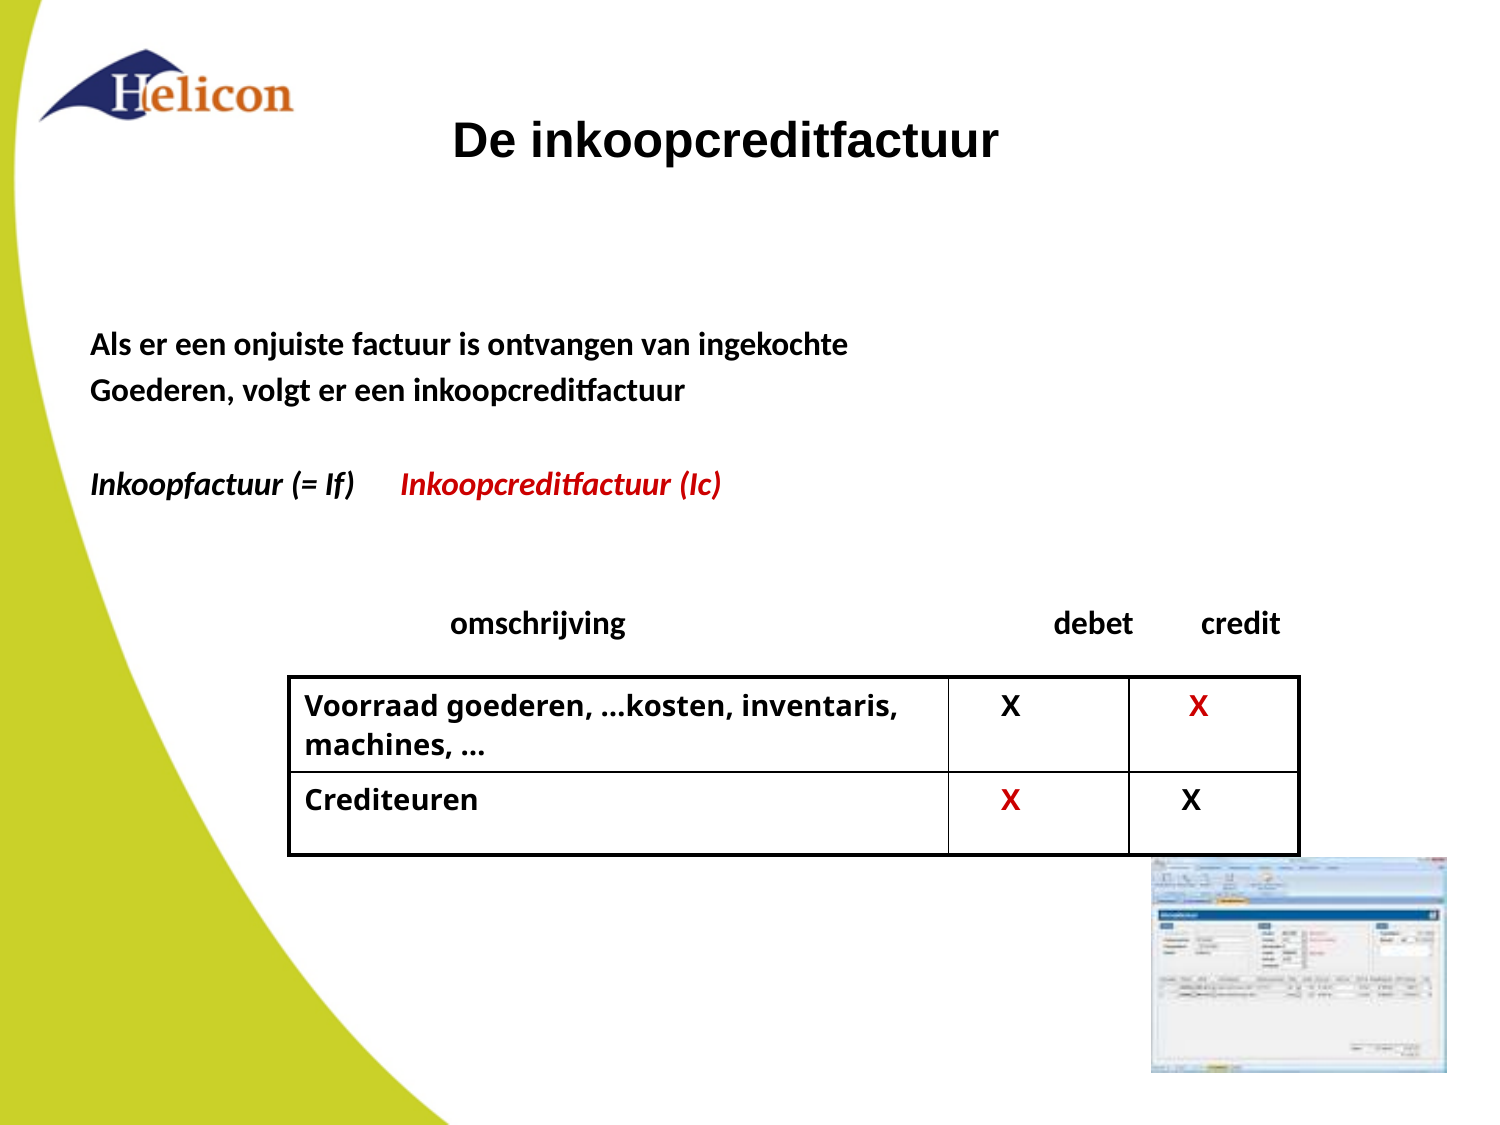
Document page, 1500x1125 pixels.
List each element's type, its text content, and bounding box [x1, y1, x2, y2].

table_cell Crediteuren [291, 773, 948, 853]
list Als er een onjuiste factuur is ontvangen van ingekochte Goederen, volgt er een inkoopcreditfactuur Inkoopfactuur (= If) Inkoopcreditfactuur (Ic) omschrijving debet credit [75, 314, 1329, 990]
title De inkoopcreditfactuur [88, 43, 1364, 231]
table_cell X [1130, 773, 1297, 853]
table_header X [949, 679, 1128, 771]
table_header Voorraad goederen, …kosten, inventaris, machines, … [291, 679, 948, 771]
table_cell X [949, 773, 1128, 853]
picture [0, 0, 1500, 1125]
table_header X [1130, 679, 1297, 771]
